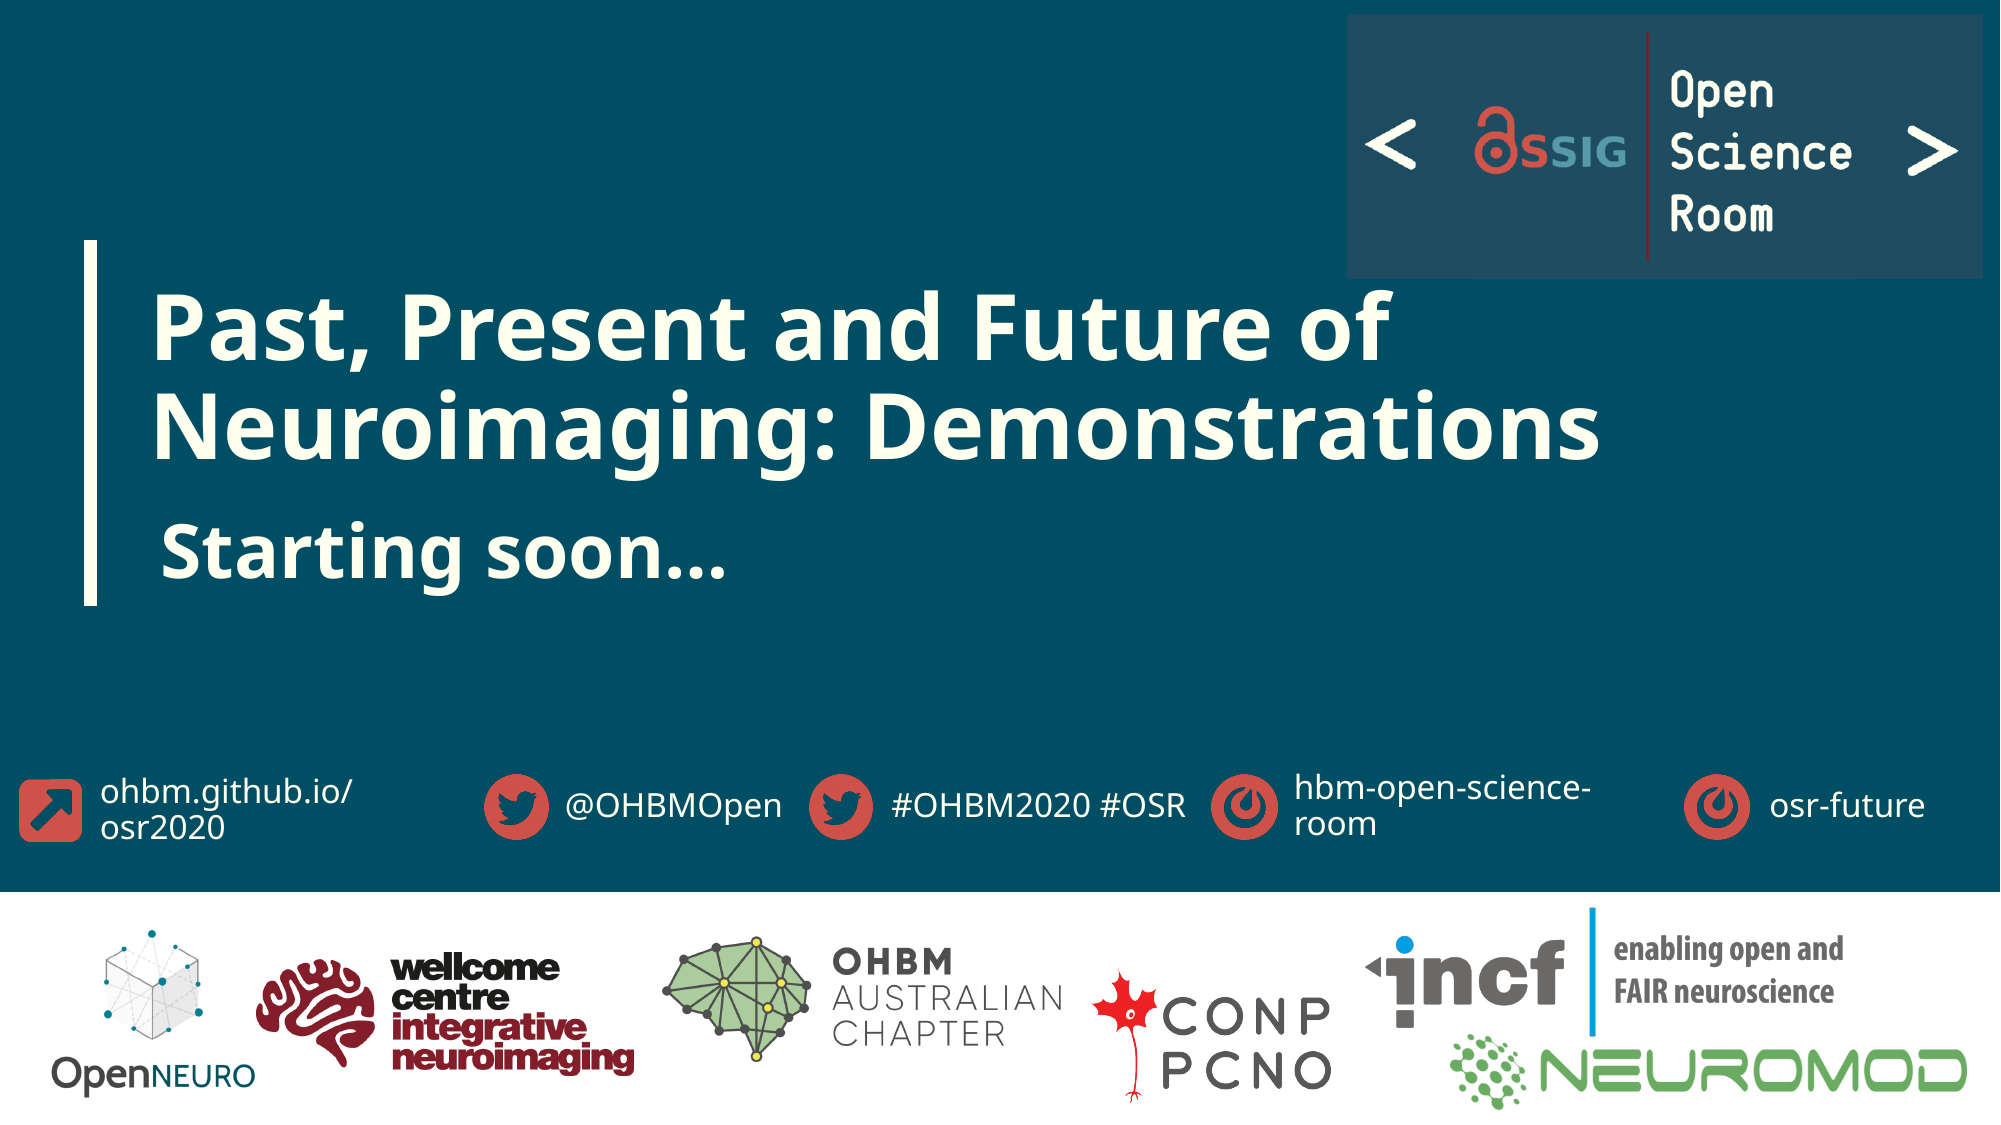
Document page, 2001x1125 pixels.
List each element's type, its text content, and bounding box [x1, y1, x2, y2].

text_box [1684, 774, 2000, 840]
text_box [33, 863, 1967, 1110]
picture [1348, 15, 1982, 278]
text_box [484, 771, 800, 843]
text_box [808, 770, 1208, 844]
title Past, Present and Future of Neuroimaging: Demonstrations [134, 312, 1967, 487]
text_box [0, 0, 2000, 893]
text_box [1211, 774, 1680, 840]
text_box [19, 775, 490, 846]
text_box Starting soon… [145, 427, 1495, 603]
